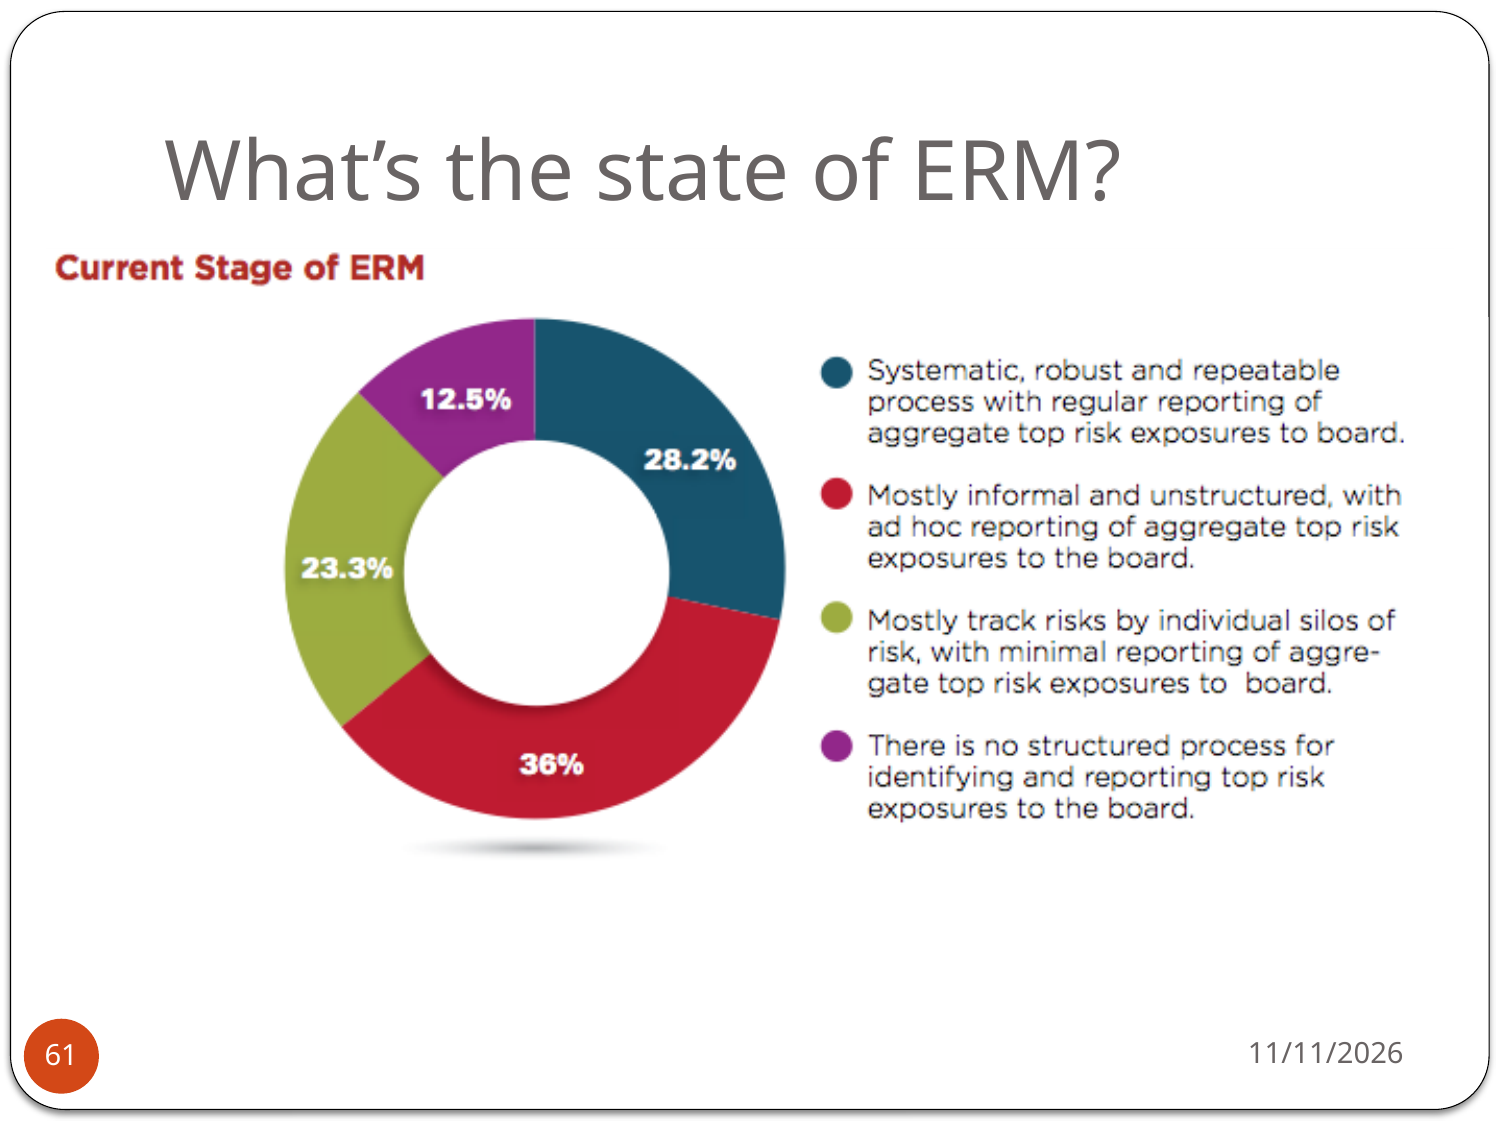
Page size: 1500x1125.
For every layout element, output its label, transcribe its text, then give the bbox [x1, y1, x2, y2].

picture [46, 247, 1454, 878]
slide_number 61 [23, 1018, 99, 1094]
title What’s the state of ERM? [150, 45, 1425, 233]
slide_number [1012, 1015, 1419, 1094]
